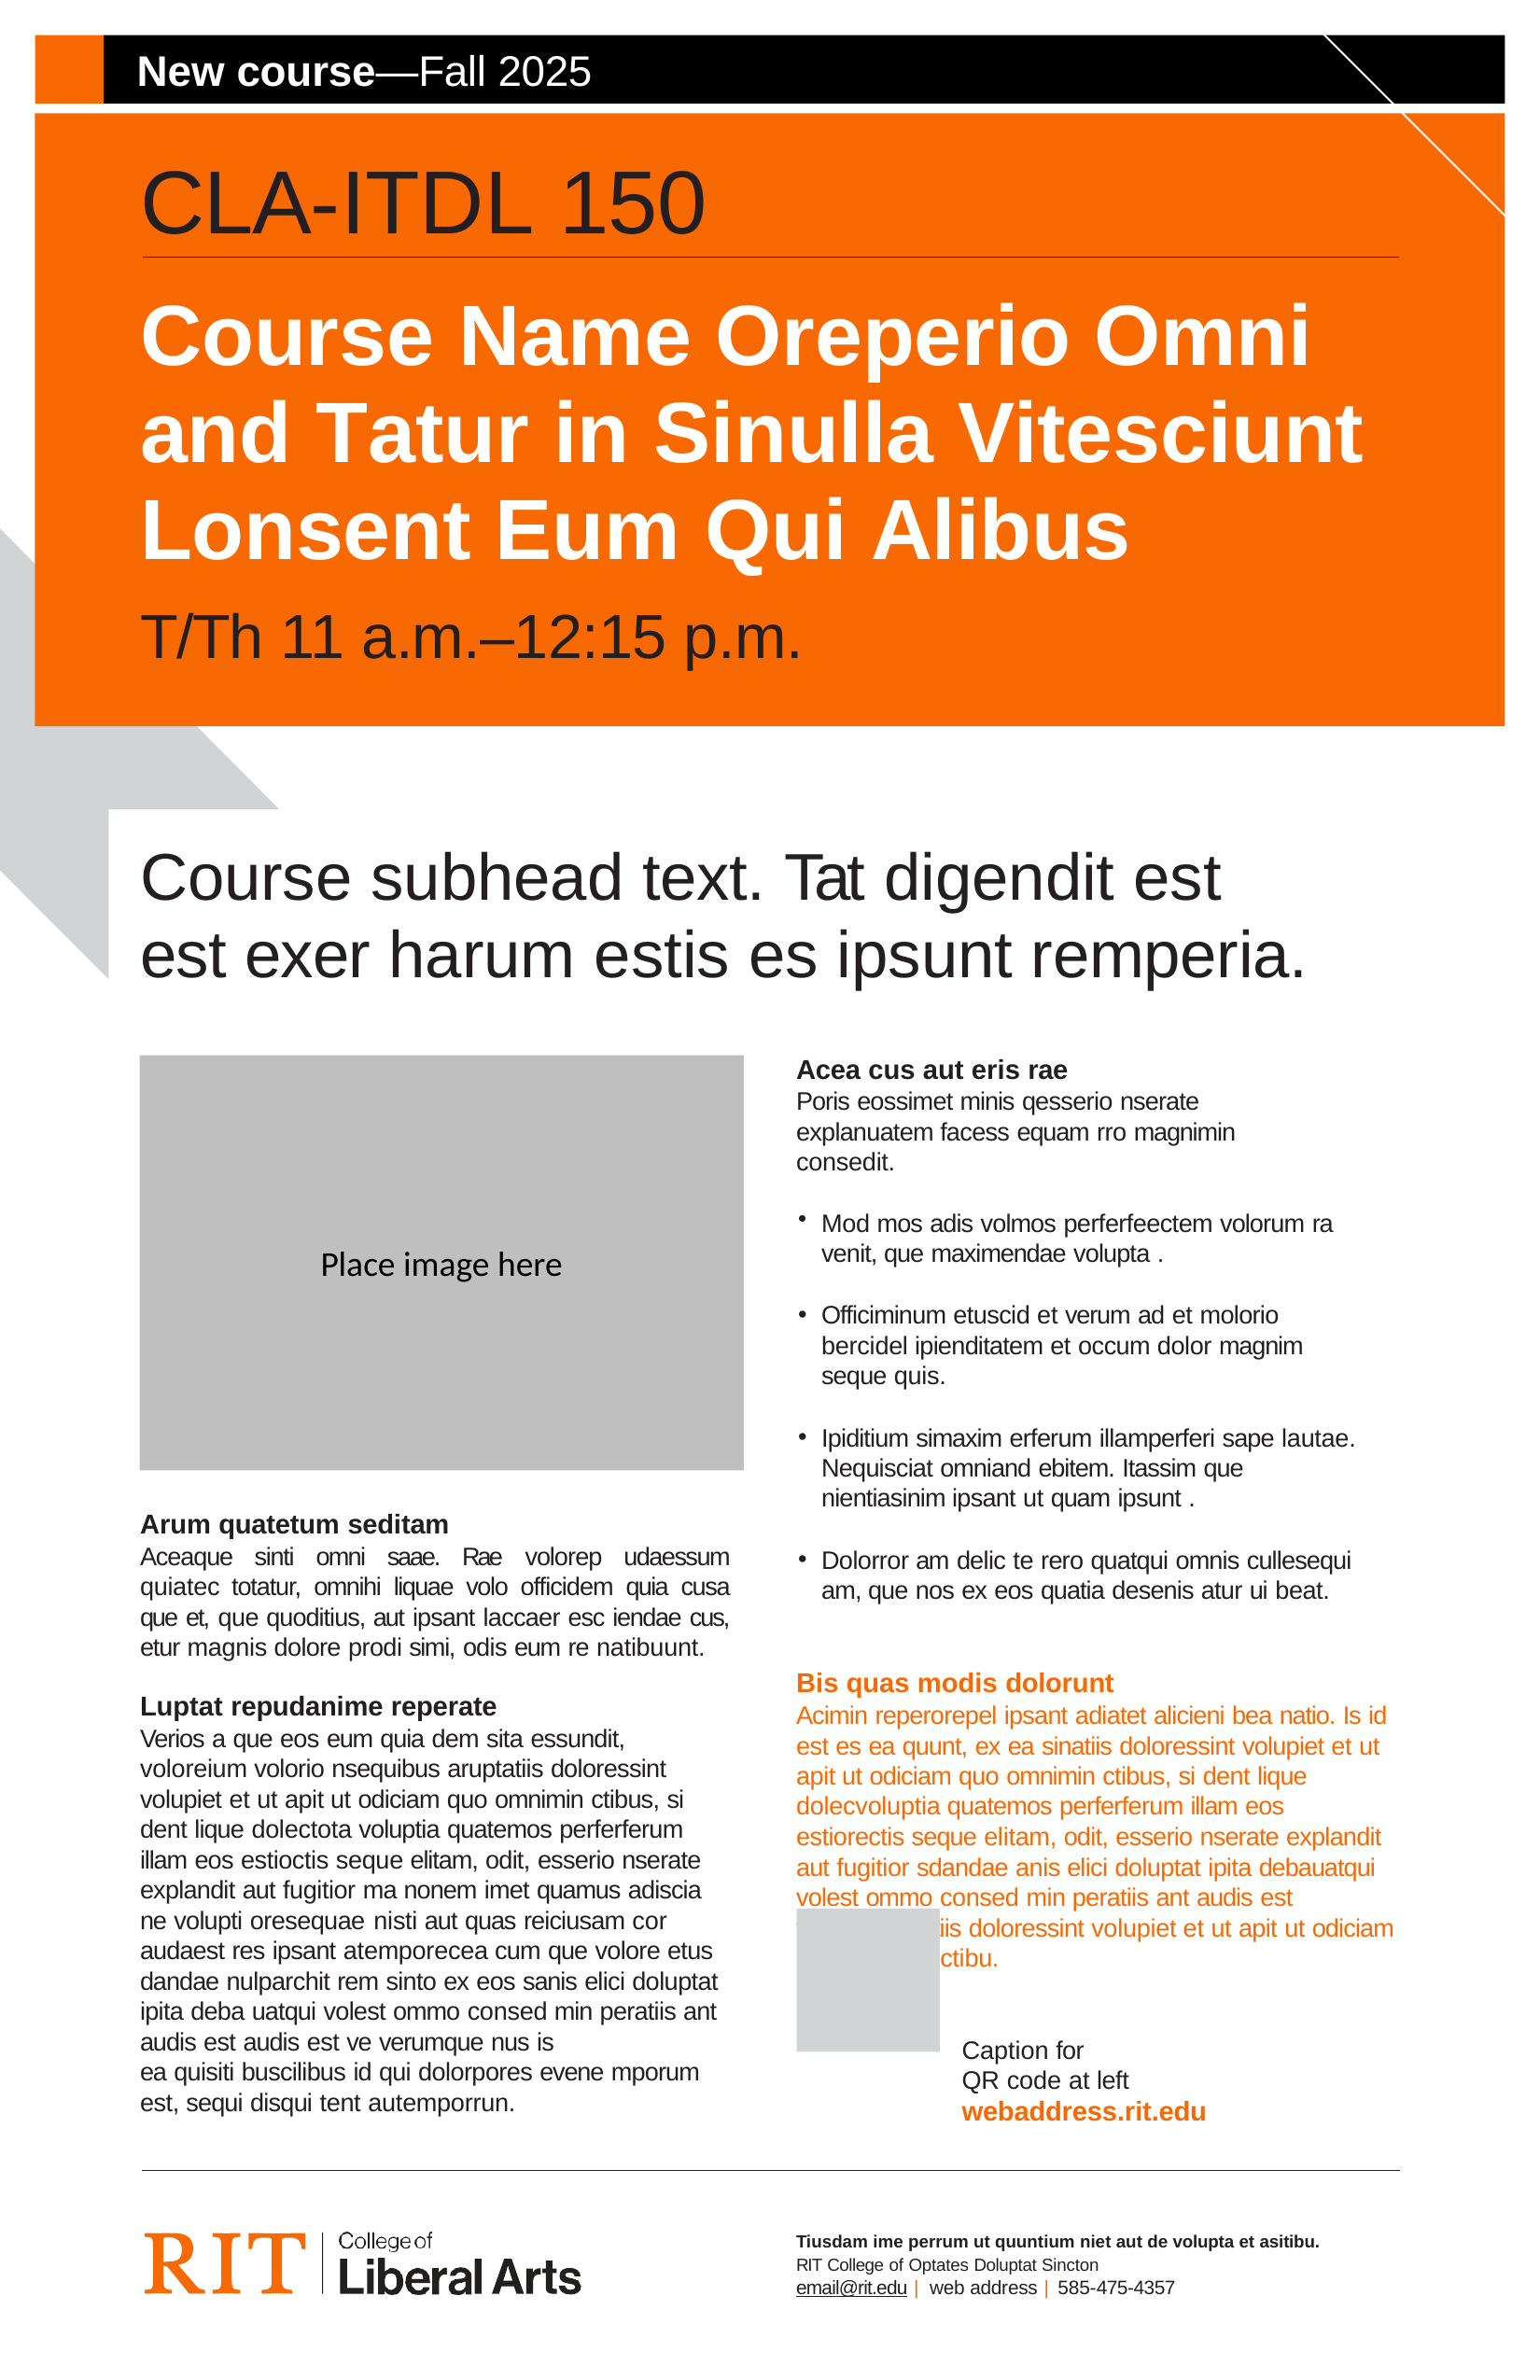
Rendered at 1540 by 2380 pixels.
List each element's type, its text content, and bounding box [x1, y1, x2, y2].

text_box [35, 17, 1527, 259]
text_box Tiusdam ime perrum ut quuntium niet aut de volupta et asitibu. RIT College of Optates Doluptat Sincton email@rit.edu | web address | 585-475-4357 [794, 2223, 1406, 2299]
text_box Arum quatetum seditam Aceaque sinti omni saae. Rae volorep udaessum quiatec totatur, omnihi liquae volo officidem quia cusa que et, que quoditius, aut ipsant laccaer esc iendae cus, etur magnis dolore prodi simi, odis eum re natibuunt. [137, 1505, 732, 1661]
text_box [542, 2261, 557, 2294]
text_box Course subhead text. Tat digendit est est exer harum estis es ipsunt remperia. [137, 825, 1314, 991]
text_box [339, 2232, 483, 2295]
text_box [525, 2268, 541, 2294]
text_box Luptat repudanime reperate Verios a que eos eum quia dem sita essundit, voloreium volorio nsequibus aruptatiis doloressint volupiet et ut apit ut odiciam quo omnimin ctibus, si dent lique dolectota voluptia quatemos perferferum illam eos estioctis seque elitam, odit, esserio nserate explandit aut fugitior ma nonem imet quamus adiscia ne volupti oresequae nisti aut quas reiciusam cor audaest res ipsant atemporecea cum que volore etus dandae nulparchit rem sinto ex eos sanis elici doluptat ipita deba uatqui volest ommo consed min peratiis ant audis est audis est ve verumque nus is ea quisiti buscilibus id qui dolorpores evene mporum est, sequi disqui tent autemporrun. [137, 1687, 735, 2117]
text_box Acea cus aut eris rae Poris eossimet minis qesserio nserate explanuatem facess equam rro magnimin consedit. Mod mos adis volmos perferfeectem volorum ra venit, que maximendae volupta . Officiminum etuscid et verum ad et molorio bercidel ipienditatem et occum dolor magnim seque quis. Ipiditium simaxim erferum illamperferi sape lautae. Nequisciat omniand ebitem. Itassim que nientiasinim ipsant ut quam ipsunt . Dolorror am delic te rero quatqui omnis cullesequi am, que nos ex eos quatia desenis atur ui beat. Bis quas modis dolorunt Acimin reperorepel ipsant adiatet alicieni bea natio. Is id est es ea quunt, ex ea sinatiis doloressint volupiet et ut apit ut odiciam quo omnimin ctibus, si dent lique dolecvoluptia quatemos perferferum illam eos estiorectis seque elitam, odit, esserio nserate explandit aut fugitior sdandae anis elici doluptat ipita debauatqui volest ommo consed min peratiis ant audis est veruauatmqatiis doloressint volupiet et ut apit ut odiciam quo omnimin ctibu. Caption for QR code at left webaddress.rit.edu [793, 1050, 1401, 2127]
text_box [144, 2233, 306, 2294]
text_box [492, 2259, 525, 2294]
text_box Course Name Oreperio Omni and Tatur in Sinulla Vitesciunt Lonsent Eum Qui Alibus T/Th 11 a.m.–12:15 p.m. [137, 268, 1365, 671]
text_box [796, 1908, 940, 2052]
text_box [558, 2267, 581, 2295]
text_box Place image here [139, 1055, 744, 1471]
